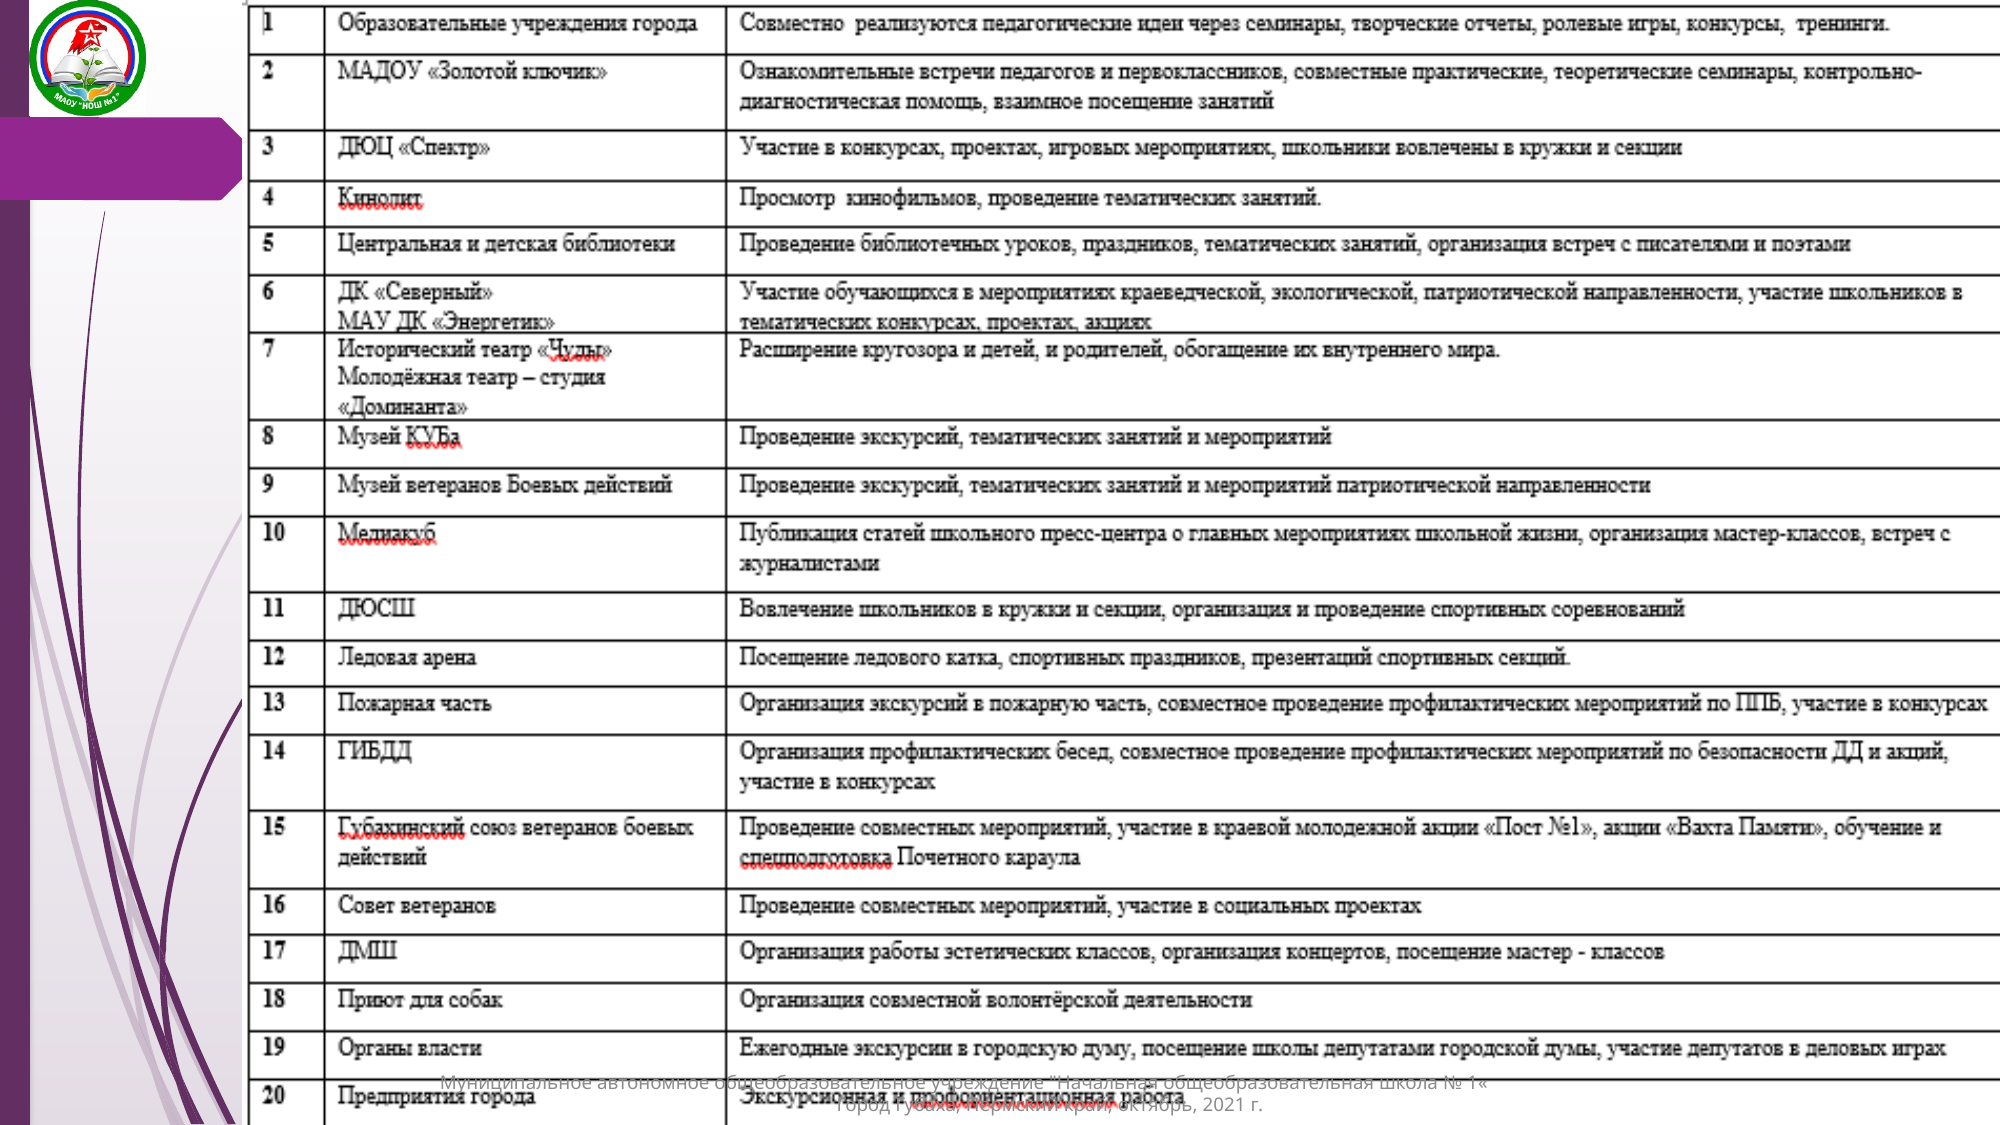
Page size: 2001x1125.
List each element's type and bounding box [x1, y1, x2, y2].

list [242, 0, 2000, 1125]
picture [29, 0, 146, 117]
